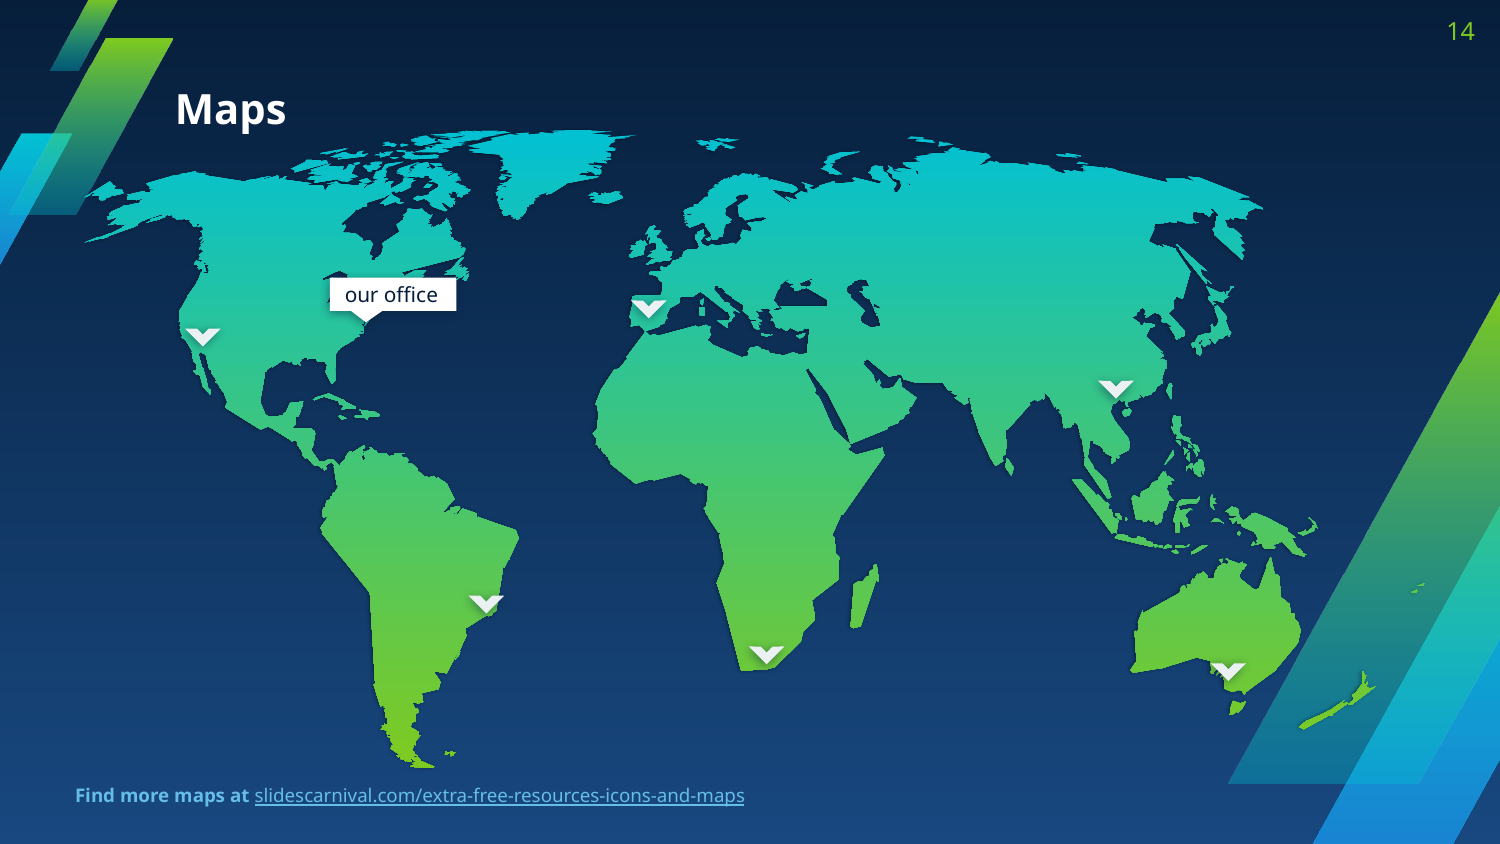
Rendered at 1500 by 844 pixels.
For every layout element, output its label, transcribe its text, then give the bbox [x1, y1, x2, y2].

text_box [468, 595, 505, 614]
text_box [1225, 506, 1307, 557]
text_box [938, 141, 953, 147]
text_box [396, 140, 479, 160]
text_box [1297, 517, 1318, 536]
text_box [630, 300, 667, 319]
text_box [1098, 380, 1134, 399]
text_box [320, 148, 368, 160]
title Maps [175, 81, 1164, 140]
text_box [1130, 557, 1301, 695]
text_box [1210, 663, 1247, 682]
text_box [748, 646, 785, 665]
text_box [185, 328, 221, 347]
text_box [468, 140, 616, 220]
text_box our office [329, 277, 457, 323]
text_box [915, 140, 937, 144]
text_box [1299, 671, 1376, 730]
text_box [84, 159, 519, 769]
text_box [374, 151, 393, 158]
list Find more maps at slidescarnival.com/extra-free-resources-icons-and-maps [75, 780, 1342, 831]
text_box [592, 147, 1263, 671]
text_box [1229, 700, 1246, 715]
text_box [695, 140, 738, 152]
slide_number ‹#› [1403, 0, 1475, 65]
text_box [588, 191, 623, 204]
text_box [382, 141, 397, 147]
